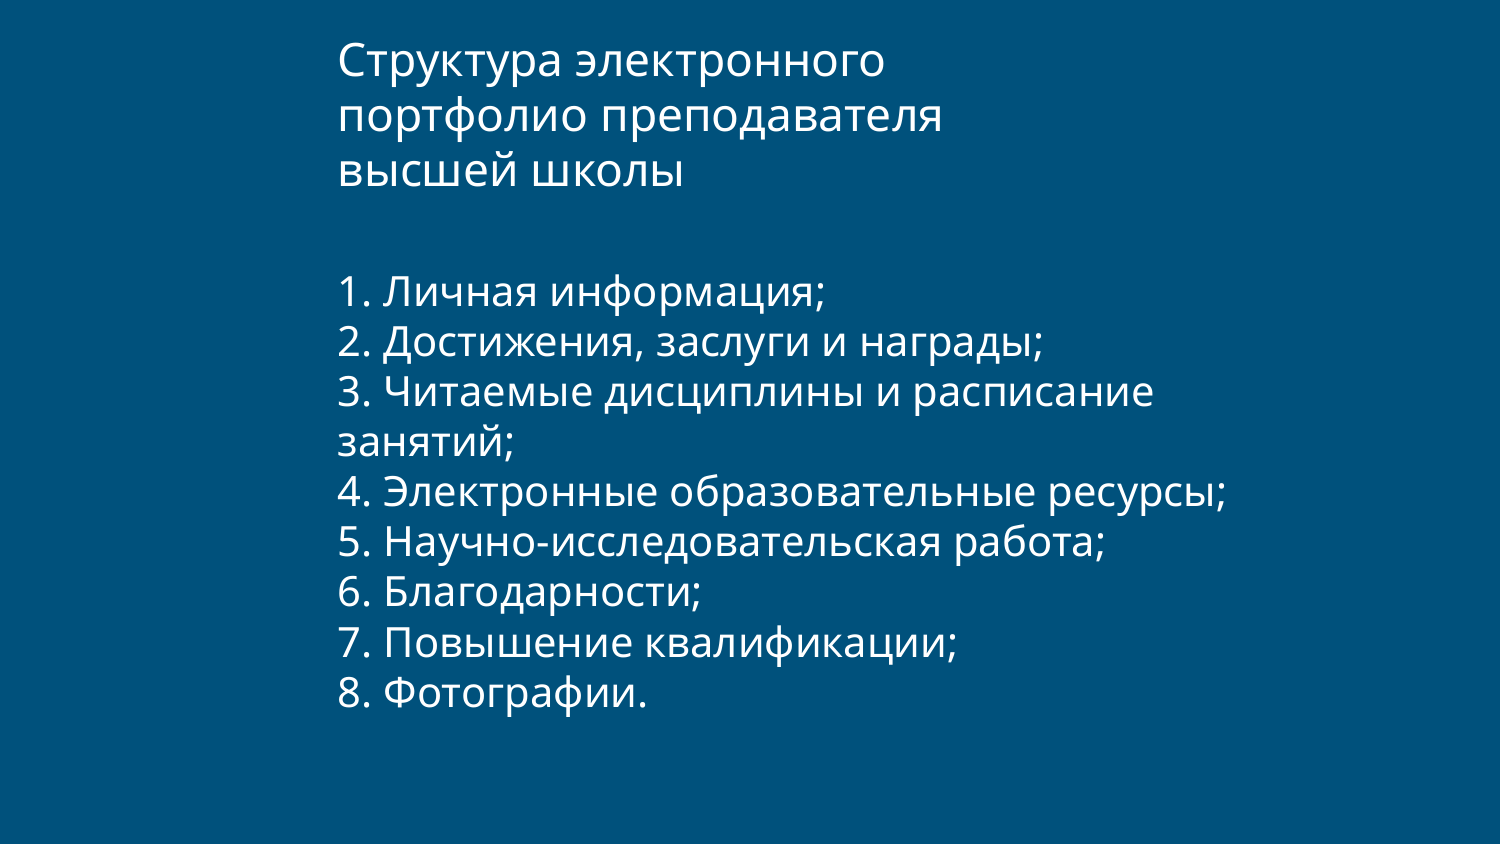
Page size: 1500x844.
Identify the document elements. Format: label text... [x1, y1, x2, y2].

text_box Структура электронного портфолио преподавателя высшей школы [322, 13, 1110, 211]
title 1. Личная информация; 2. Достижения, заслуги и награды; 3. Читаемые дисциплины и расписание занятий; 4. Электронные образовательные ресурсы; 5. Научно-исследовательская работа; 6. Благодарности; 7. Повышение квалификации; 8. Фотографии. [322, 186, 1245, 794]
